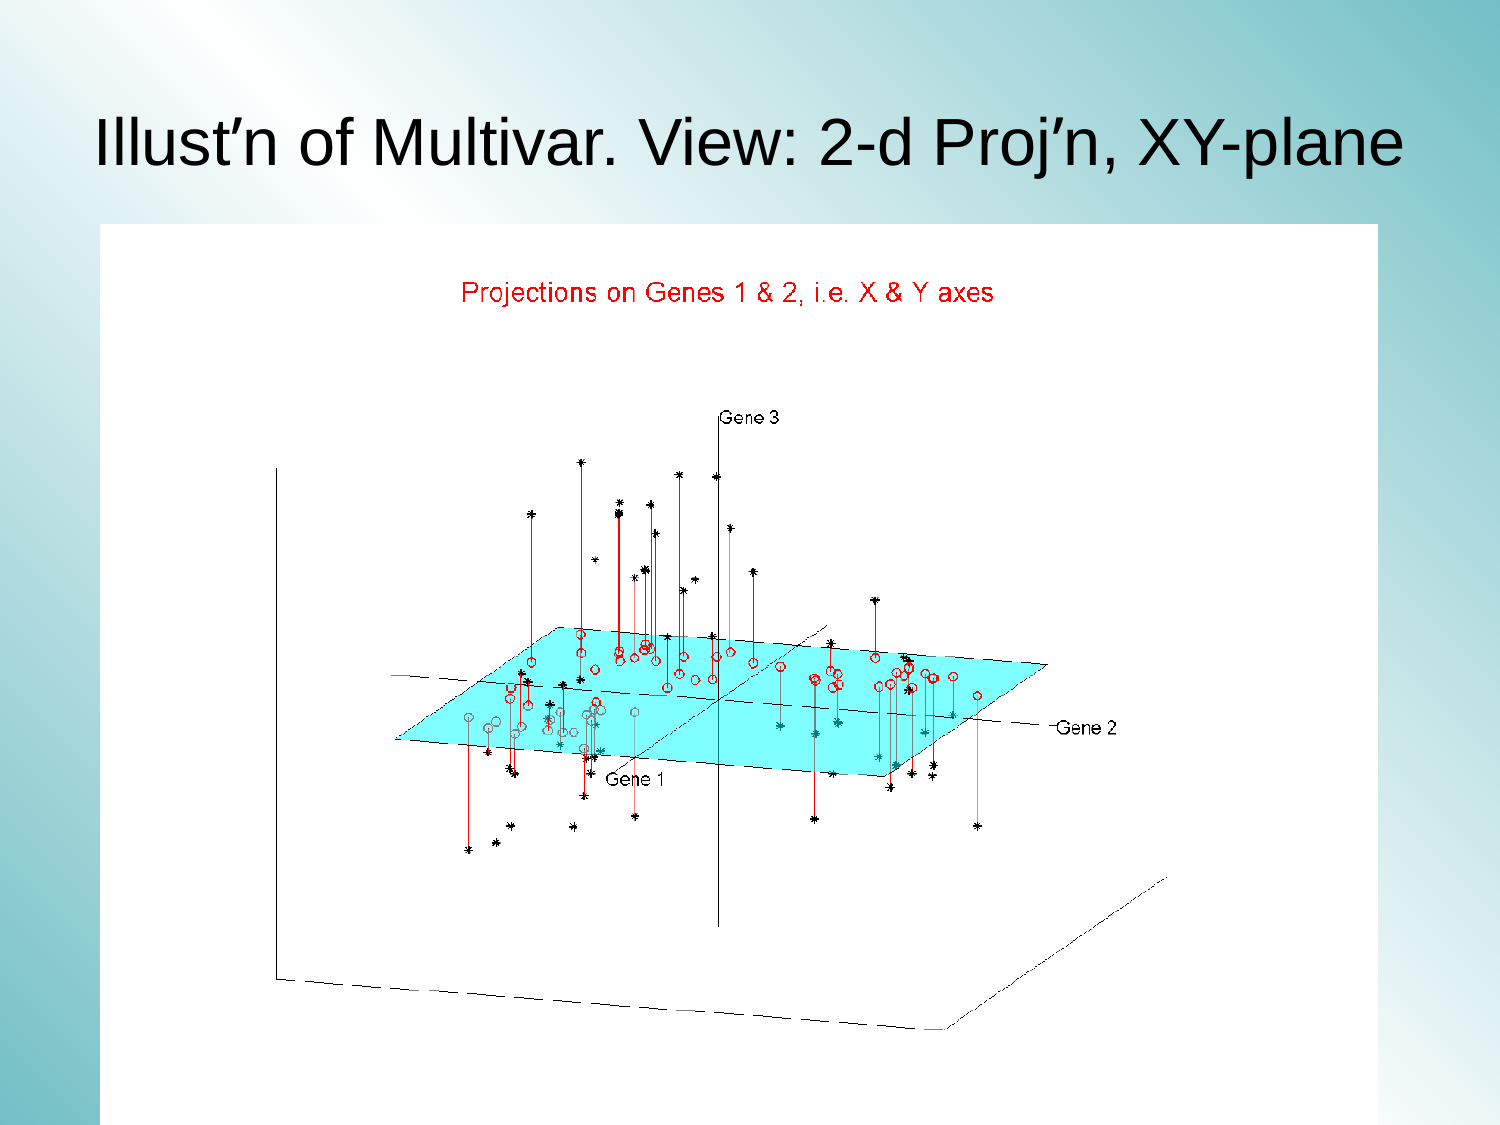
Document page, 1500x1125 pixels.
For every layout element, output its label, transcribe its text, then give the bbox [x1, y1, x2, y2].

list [99, 224, 1378, 1125]
title Illust’n of Multivar. View: 2-d Proj’n, XY-plane [75, 45, 1425, 233]
